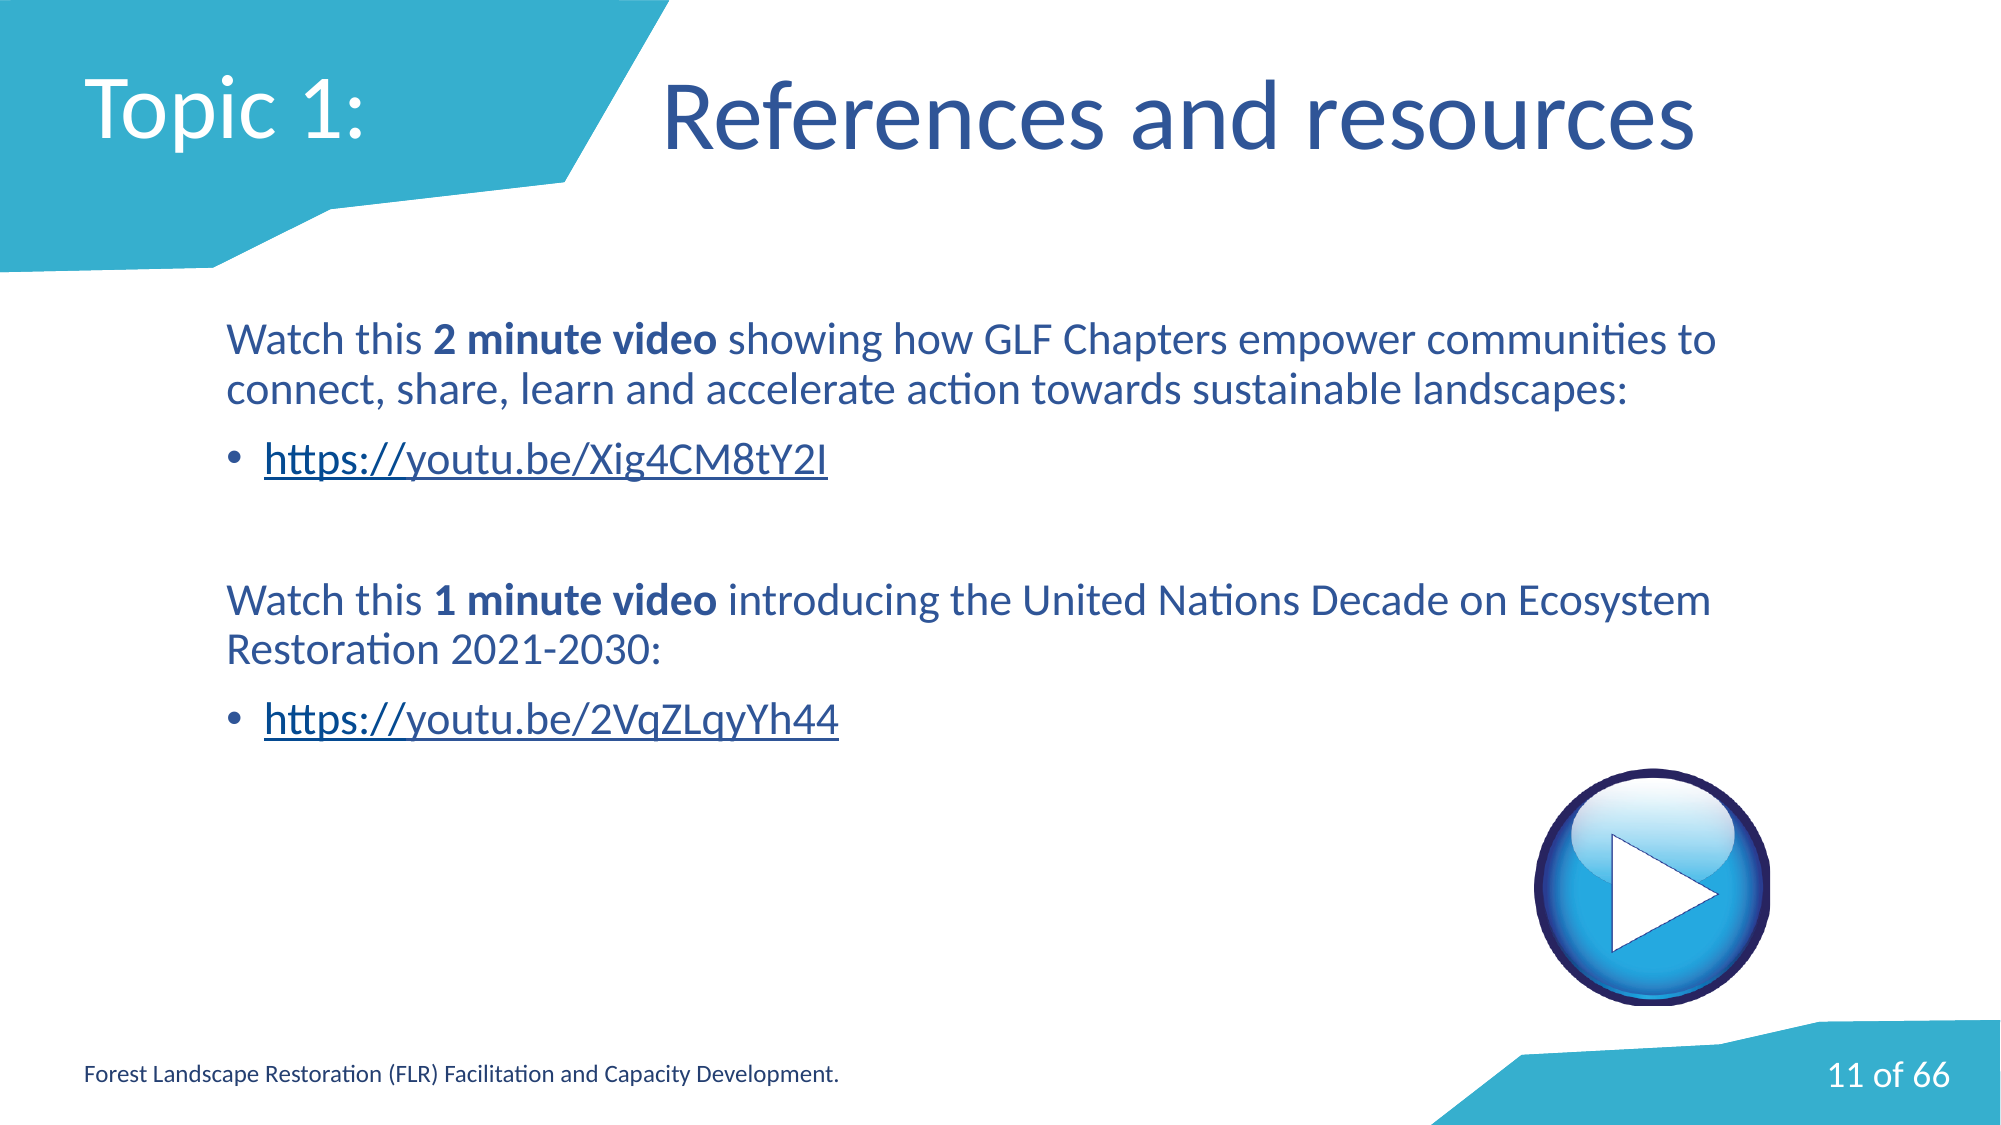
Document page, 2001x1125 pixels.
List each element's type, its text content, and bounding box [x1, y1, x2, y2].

picture [1534, 768, 1771, 1006]
footer Forest Landscape Restoration (FLR) Facilitation and Capacity Development. [69, 1042, 1270, 1103]
slide_number 11 of 66 [1759, 1042, 1966, 1103]
title Topic 1: [69, 0, 765, 218]
text_box References and resources [646, 42, 1883, 178]
list Watch this 2 minute video showing how GLF Chapters empower communities to connect, share, learn and accelerate action towards sustainable landscapes: https://youtu.be/Xig4CM8tY2I Watch this 1 minute video introducing the United Nations Decade on Ecosystem Restoration 2021-2030: https://youtu.be/2VqZLqyYh44 [211, 307, 1822, 1022]
